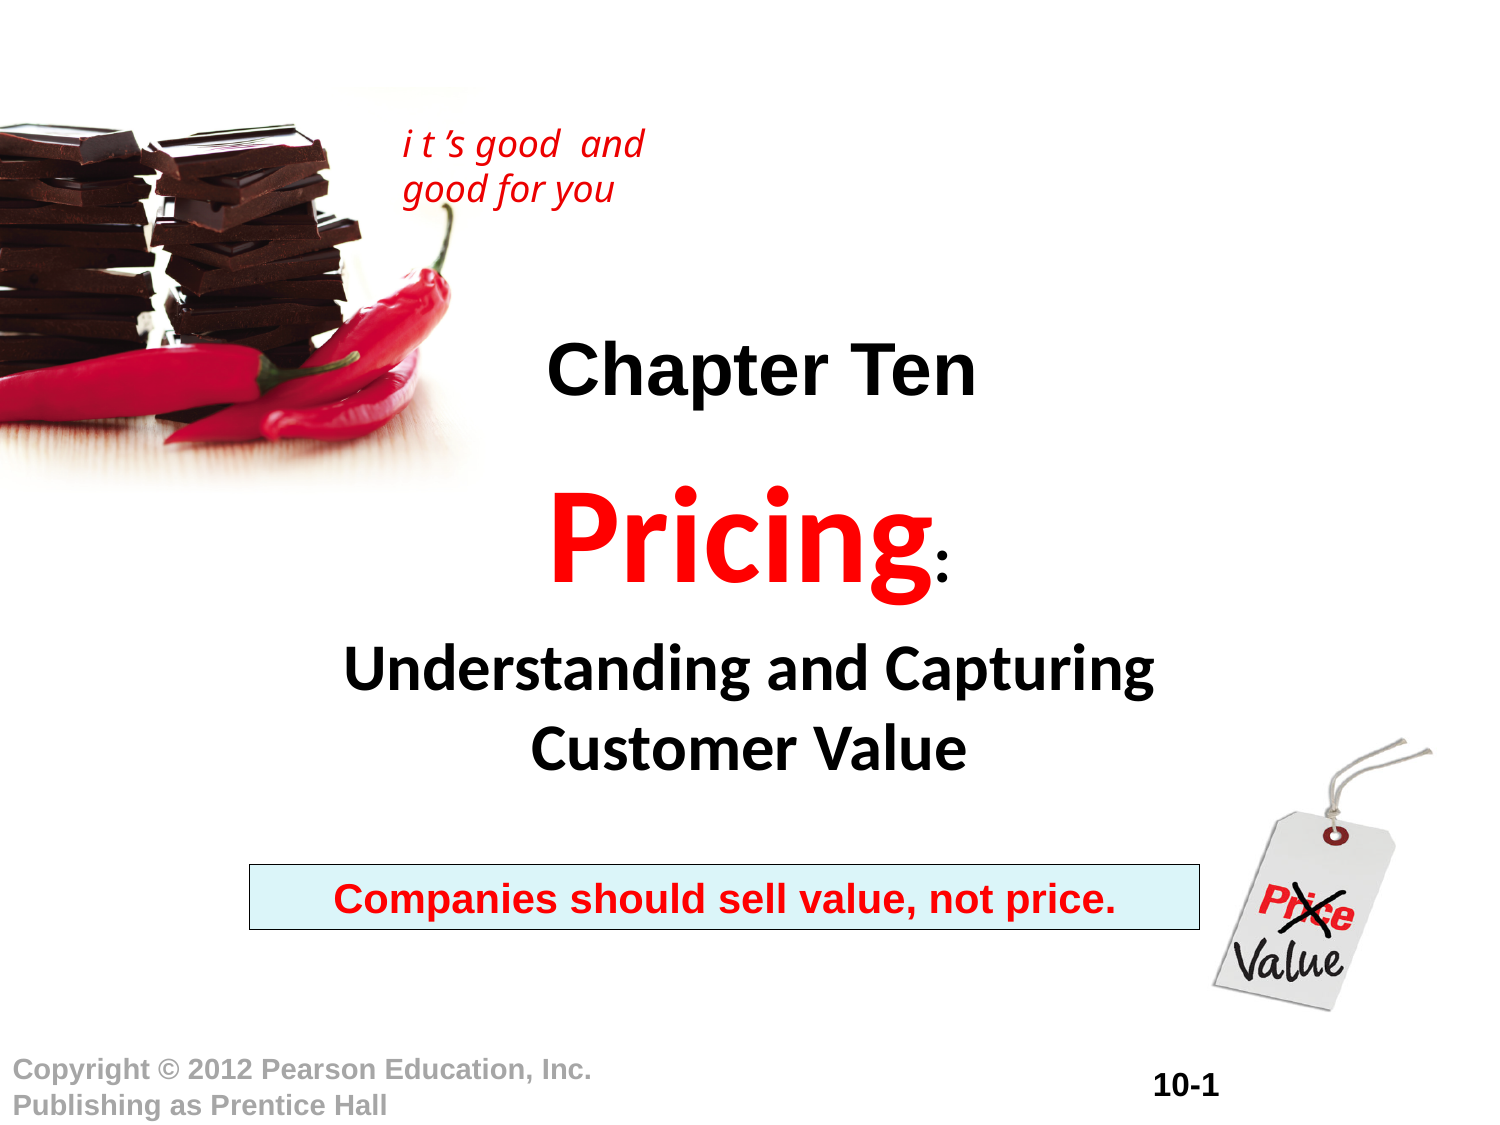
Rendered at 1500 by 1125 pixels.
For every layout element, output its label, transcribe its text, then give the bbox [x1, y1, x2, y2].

title Chapter Ten [174, 199, 1351, 442]
picture [449, 184, 460, 199]
picture [480, 139, 491, 155]
picture [0, 87, 495, 500]
text_box Companies should sell value, not price. [249, 864, 1194, 930]
picture [1199, 737, 1451, 1013]
picture [407, 184, 418, 199]
picture [428, 184, 439, 199]
subtitle Pricing: Understanding and Capturing Customer Value [224, 437, 1276, 726]
picture [471, 184, 482, 199]
